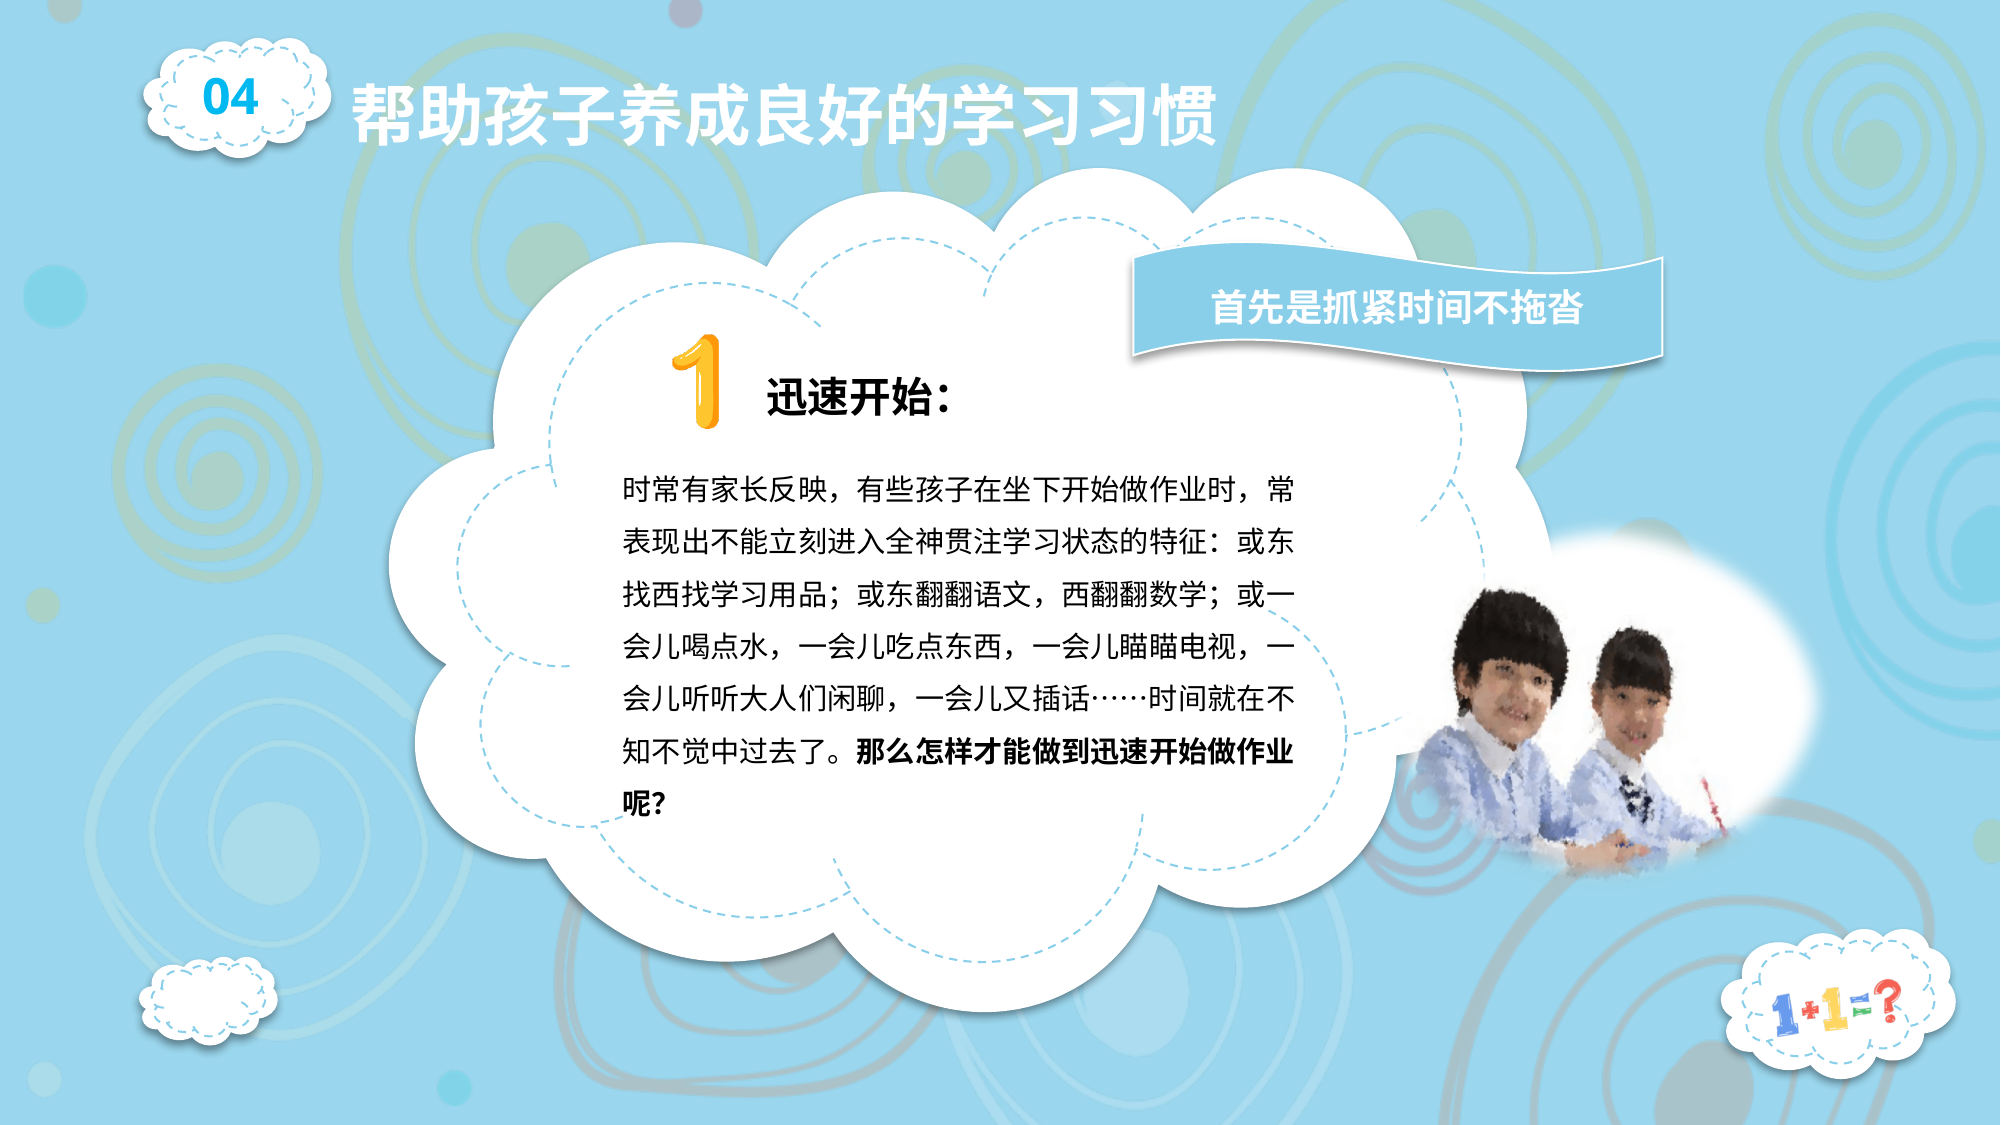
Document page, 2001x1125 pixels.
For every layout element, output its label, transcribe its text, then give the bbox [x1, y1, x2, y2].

text_box 帮助孩子养成良好的学习习惯 [335, 65, 1251, 161]
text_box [139, 956, 278, 1046]
picture [650, 330, 750, 430]
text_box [143, 37, 332, 158]
text_box 首先是抓紧时间不拖沓 [1553, 256, 1664, 372]
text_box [389, 165, 1553, 1010]
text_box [1721, 928, 1956, 1079]
picture [1374, 513, 1837, 891]
